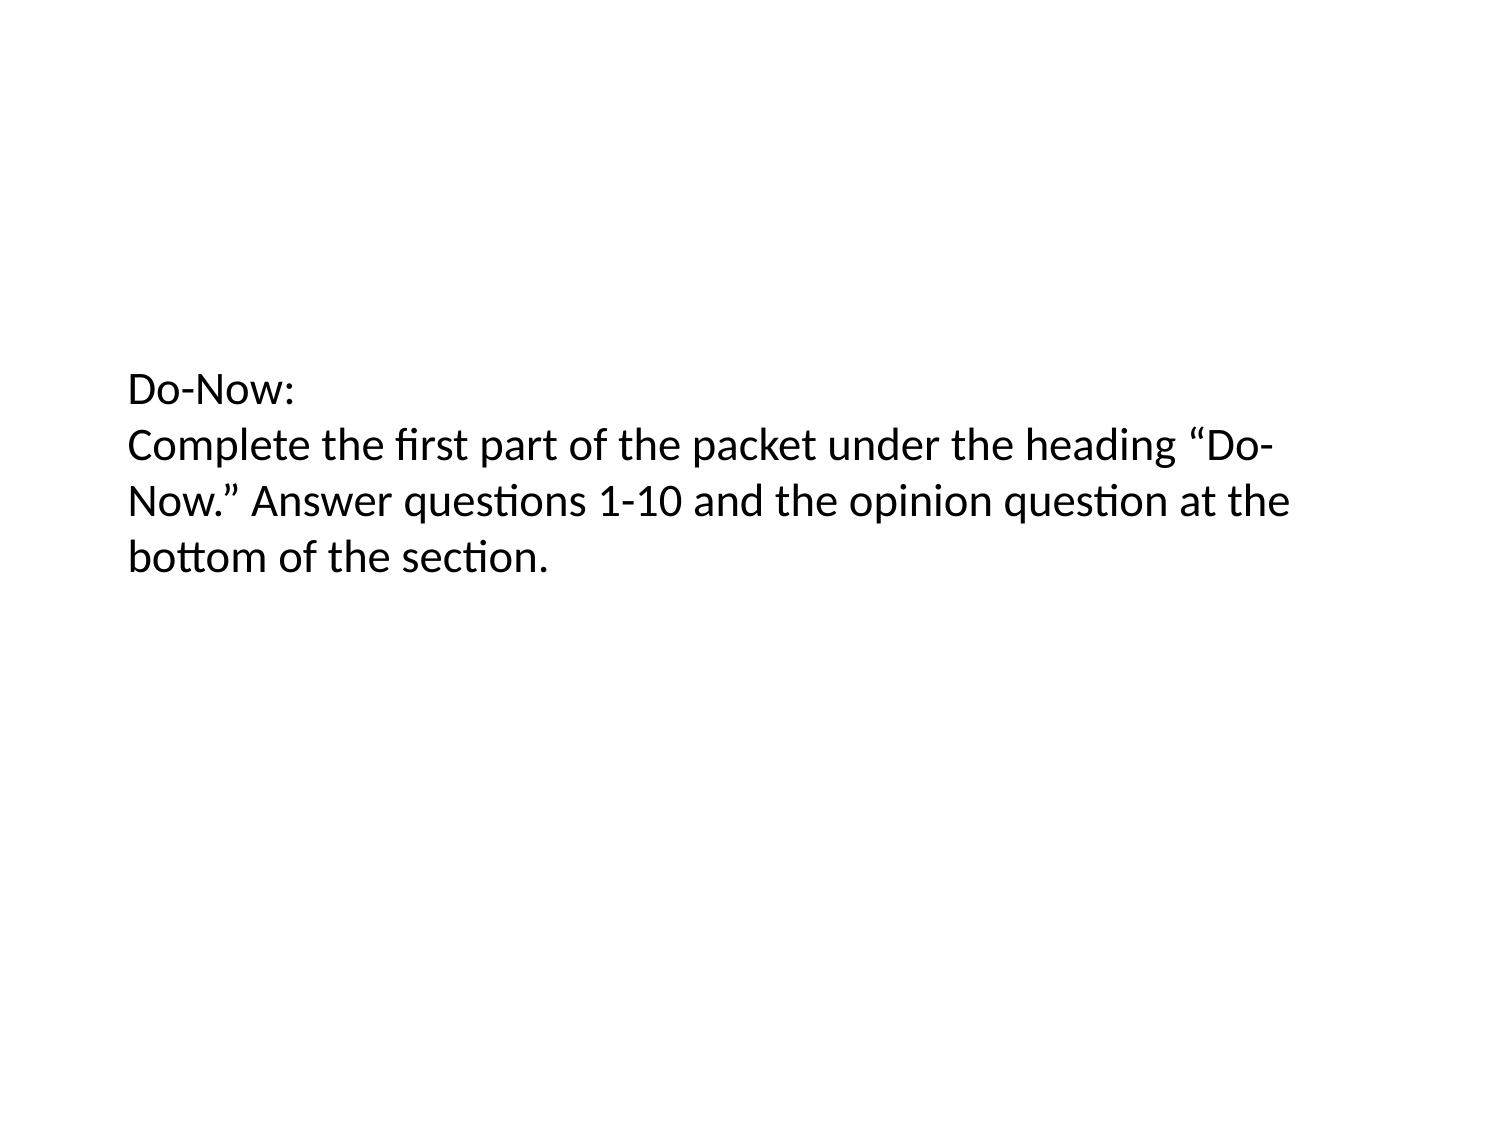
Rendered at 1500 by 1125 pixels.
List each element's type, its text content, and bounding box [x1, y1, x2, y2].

title Do-Now: Complete the first part of the packet under the heading “Do-Now.” Answer questions 1-10 and the opinion question at the bottom of the section. [112, 349, 1388, 591]
